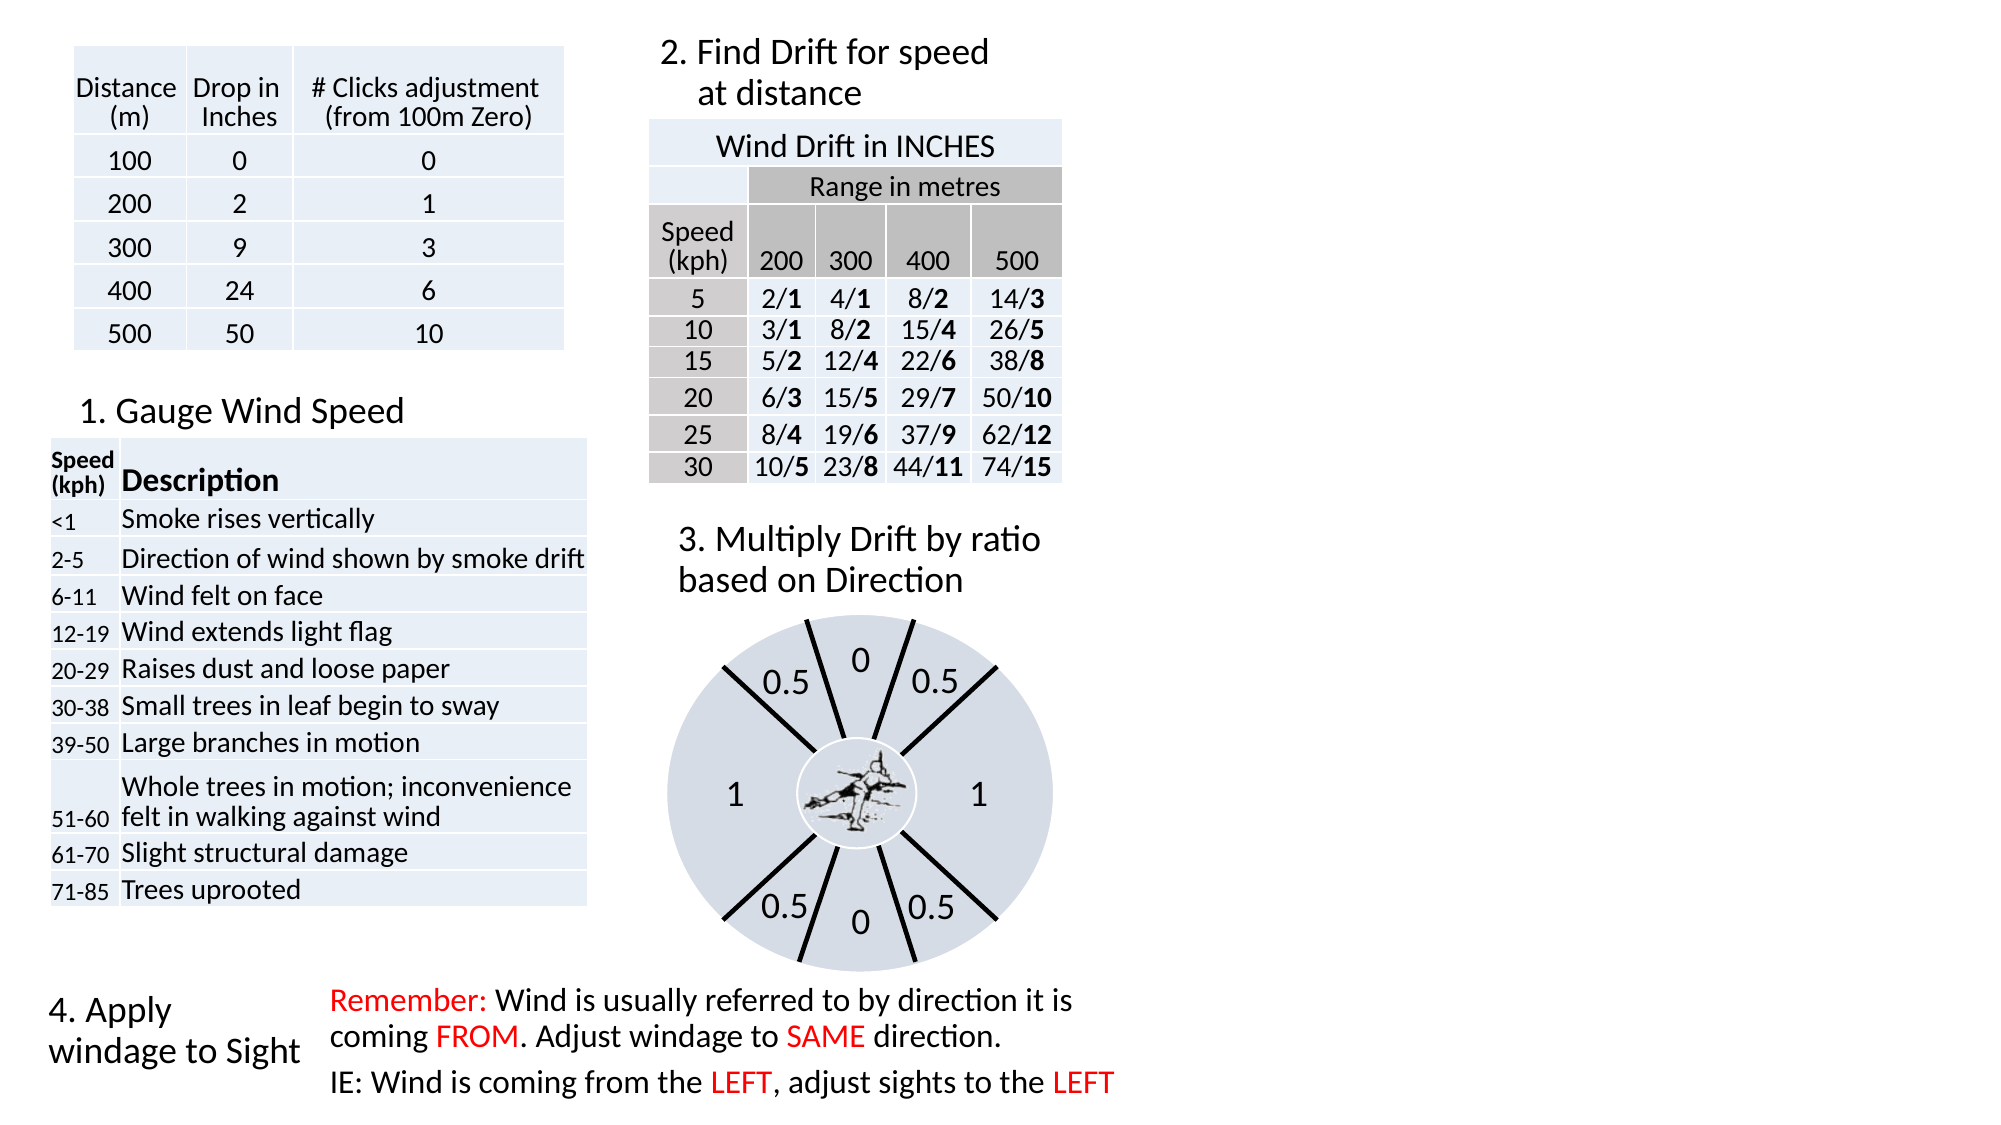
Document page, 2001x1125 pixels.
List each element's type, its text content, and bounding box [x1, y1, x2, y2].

table_cell 200 [749, 205, 815, 277]
table_cell 50 [187, 309, 292, 350]
table_cell 30 [649, 453, 747, 483]
table_cell Range in metres [749, 167, 1062, 203]
table_cell 400 [74, 265, 186, 307]
table_cell 8/4 [749, 416, 815, 451]
table_cell Whole trees in motion; inconvenience felt in walking against wind [121, 760, 587, 832]
table_cell 50/10 [972, 378, 1062, 414]
table_cell 26/5 [972, 317, 1062, 346]
table_cell 300 [74, 222, 186, 263]
table_cell 1 [294, 178, 564, 220]
table_header Wind Drift in INCHES [649, 119, 1062, 165]
table_cell 200 [74, 178, 186, 220]
text_box 4. Apply windage to Sight [0, 983, 240, 1110]
table_cell 10 [294, 309, 564, 350]
text_box Remember: Wind is usually referred to by direction it is coming FROM. Adjust windage to SAME direction. IE: Wind is coming from the LEFT, adjust sights to the LEFT [240, 975, 1180, 1125]
table_cell <1 [51, 500, 119, 535]
table_cell 15/5 [816, 378, 885, 414]
table_cell [649, 167, 747, 203]
table_cell 4/1 [816, 279, 885, 315]
table_cell 9 [187, 222, 292, 263]
table_cell 6-11 [51, 576, 119, 611]
table_cell 2-5 [51, 537, 119, 574]
table_cell 0 [294, 135, 564, 176]
table_cell 74/15 [972, 453, 1062, 483]
table_cell Direction of wind shown by smoke drift [121, 537, 587, 574]
table_cell 22/6 [887, 347, 970, 377]
table_header Description [121, 438, 587, 499]
table_cell Slight structural damage [121, 834, 587, 869]
table_cell Large branches in motion [121, 724, 587, 759]
table_cell 0 [187, 135, 292, 176]
table_cell 44/11 [887, 453, 970, 483]
table_cell 500 [74, 309, 186, 350]
table_cell 39-50 [51, 724, 119, 759]
table_cell 37/9 [887, 416, 970, 451]
table_cell Small trees in leaf begin to sway [121, 687, 587, 722]
table_cell 51-60 [51, 760, 119, 832]
table_cell 300 [816, 205, 885, 277]
table_cell 38/8 [972, 347, 1062, 377]
table_cell 71-85 [51, 871, 119, 906]
table_cell 5/2 [749, 347, 815, 377]
table_cell 5 [649, 279, 747, 315]
table_cell 23/8 [816, 453, 885, 483]
table_cell 15/4 [887, 317, 970, 346]
table_cell 12/4 [816, 347, 885, 377]
table_cell Smoke rises vertically [121, 500, 587, 535]
table_header Distance (m) [74, 46, 186, 133]
table_cell 6 [294, 265, 564, 307]
table_cell 30-38 [51, 687, 119, 722]
table_cell 61-70 [51, 834, 119, 869]
table_header Drop in Inches [187, 46, 292, 133]
table_cell 6/3 [749, 378, 815, 414]
table_cell 20 [649, 378, 747, 414]
table_cell 3 [294, 222, 564, 263]
table_cell 400 [887, 205, 970, 277]
table_cell 14/3 [972, 279, 1062, 315]
table_cell 10/5 [749, 453, 815, 483]
table_header Speed (kph) [51, 450, 119, 499]
table_cell 29/7 [887, 378, 970, 414]
table_cell 15 [649, 347, 747, 377]
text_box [666, 613, 1054, 973]
table_cell 8/2 [887, 279, 970, 315]
text_box 2. Find Drift for speed at distance [644, 24, 1025, 107]
table_cell Wind felt on face [121, 576, 587, 611]
table_cell Speed (kph) [649, 205, 747, 277]
table_cell 100 [74, 135, 186, 176]
table_header # Clicks adjustment (from 100m Zero) [294, 46, 564, 133]
table_cell 3/1 [749, 317, 815, 346]
table_cell 12-19 [51, 613, 119, 648]
table_cell Trees uprooted [121, 871, 587, 906]
text_box 3. Multiply Drift by ratio based on Direction [588, 512, 1126, 612]
table_cell 2/1 [749, 279, 815, 315]
table_cell Wind extends light flag [121, 613, 587, 648]
table_cell 8/2 [816, 317, 885, 346]
table_cell 2 [187, 178, 292, 220]
table_cell Raises dust and loose paper [121, 650, 587, 685]
table_cell 25 [649, 416, 747, 451]
table_cell 500 [972, 205, 1062, 277]
text_box 1. Gauge Wind Speed [0, 384, 548, 450]
table_cell 10 [649, 317, 747, 346]
table_cell 20-29 [51, 650, 119, 685]
table_cell 62/12 [972, 416, 1062, 451]
table_cell 19/6 [816, 416, 885, 451]
table_cell 24 [187, 265, 292, 307]
